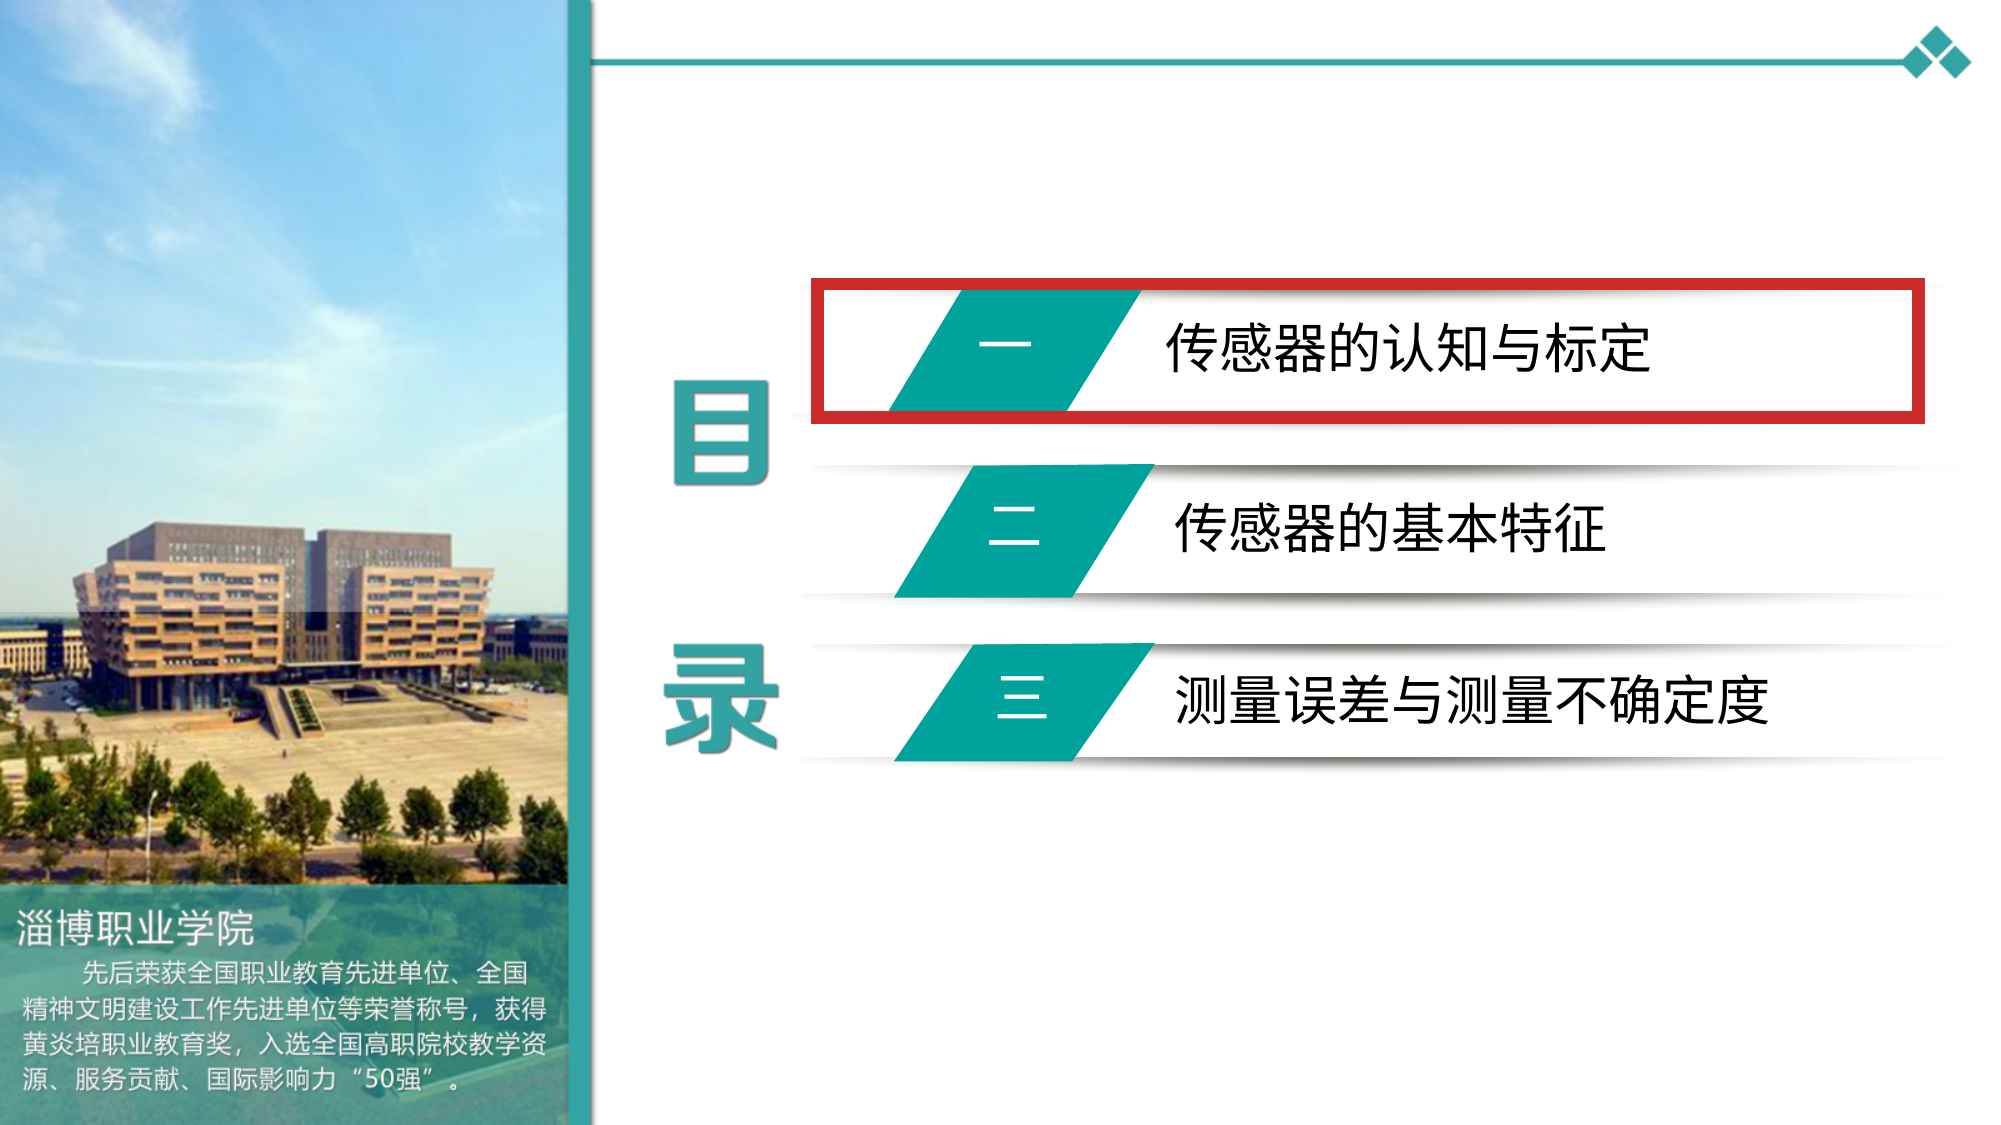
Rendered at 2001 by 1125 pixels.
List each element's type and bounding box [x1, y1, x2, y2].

picture [0, 0, 2000, 1125]
text_box [791, 283, 1955, 433]
text_box [801, 643, 1964, 776]
text_box [801, 463, 1964, 613]
